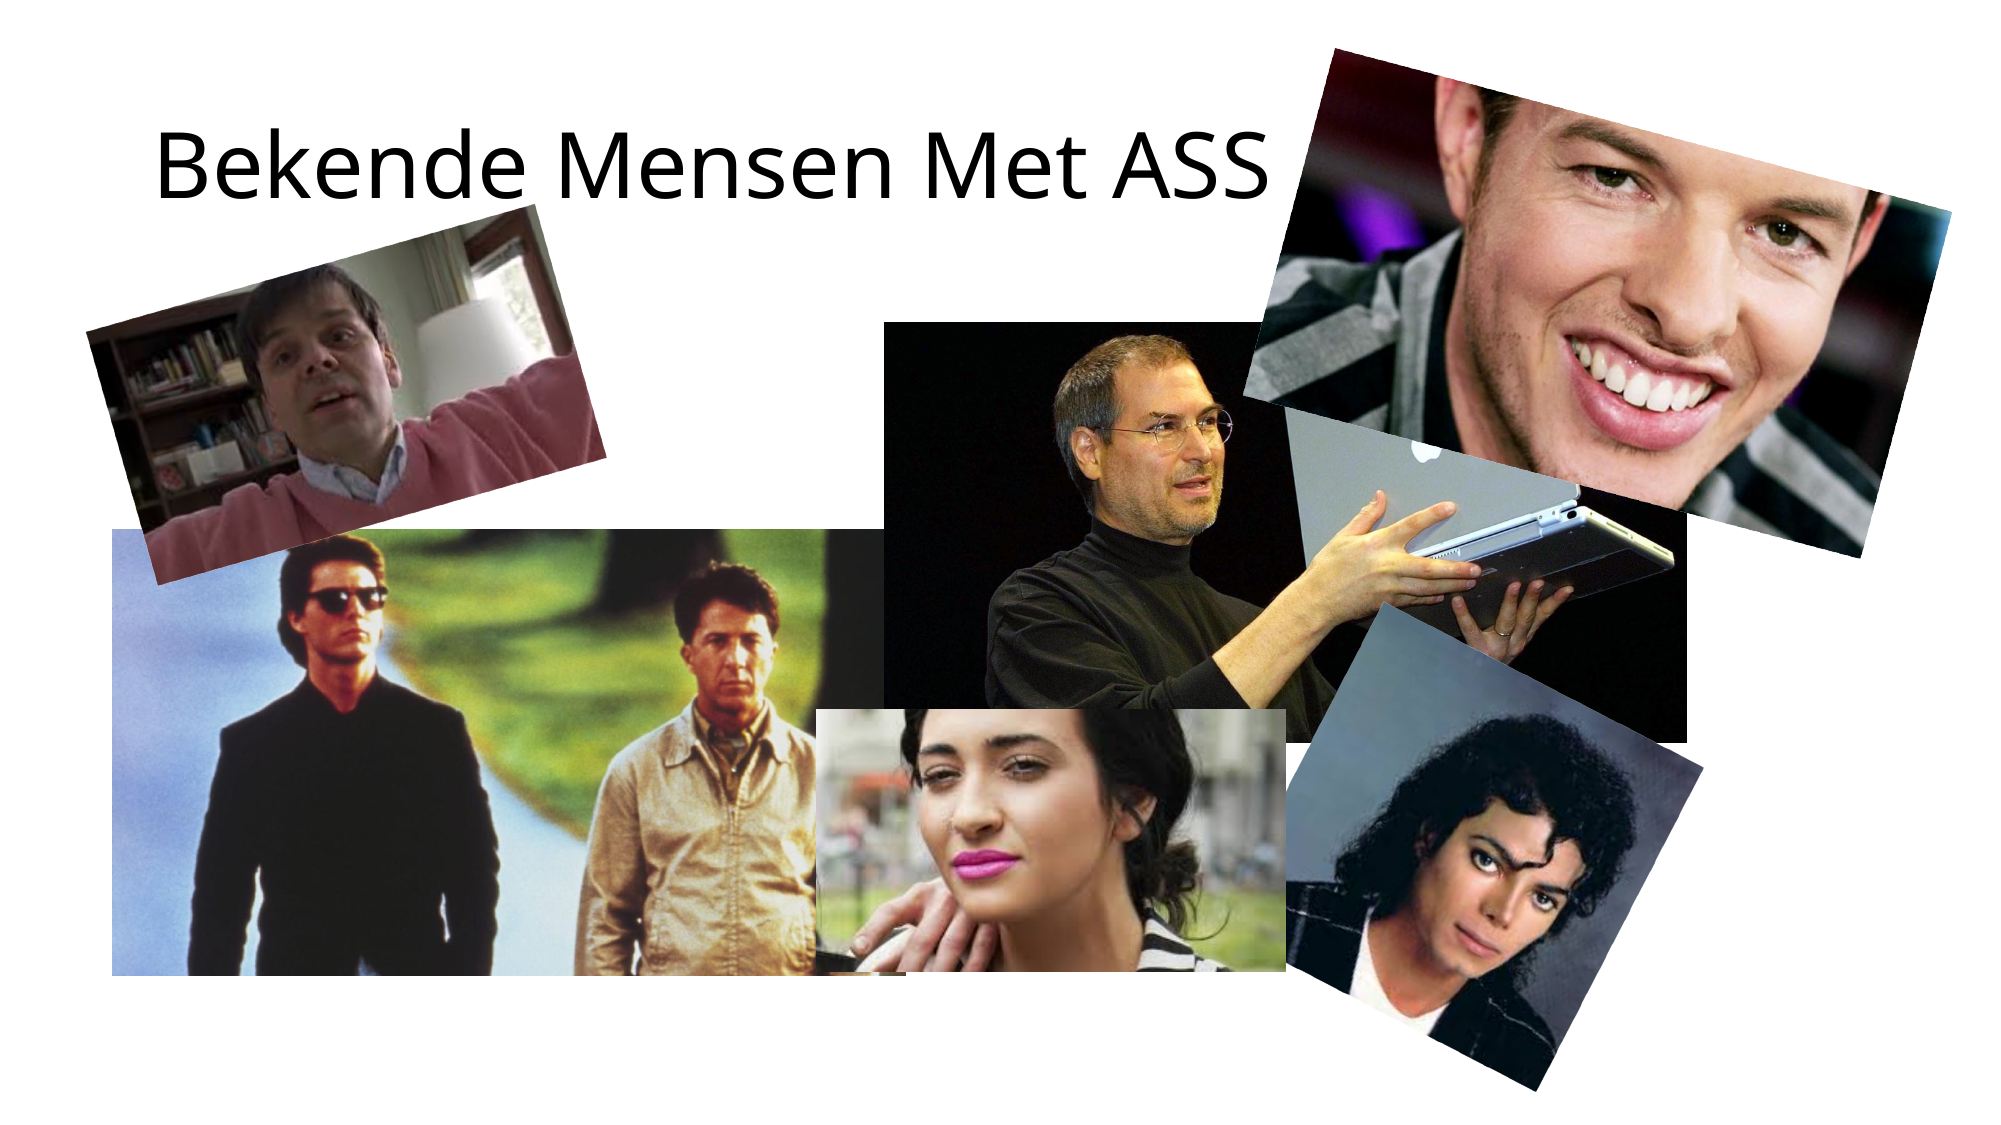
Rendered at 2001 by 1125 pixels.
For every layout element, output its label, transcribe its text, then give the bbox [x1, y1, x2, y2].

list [112, 529, 906, 976]
picture [816, 48, 1952, 1091]
title Bekende Mensen Met ASS [1381, 59, 1863, 123]
title Bekende Mensen Met ASS [137, 59, 1331, 278]
picture [87, 205, 606, 529]
